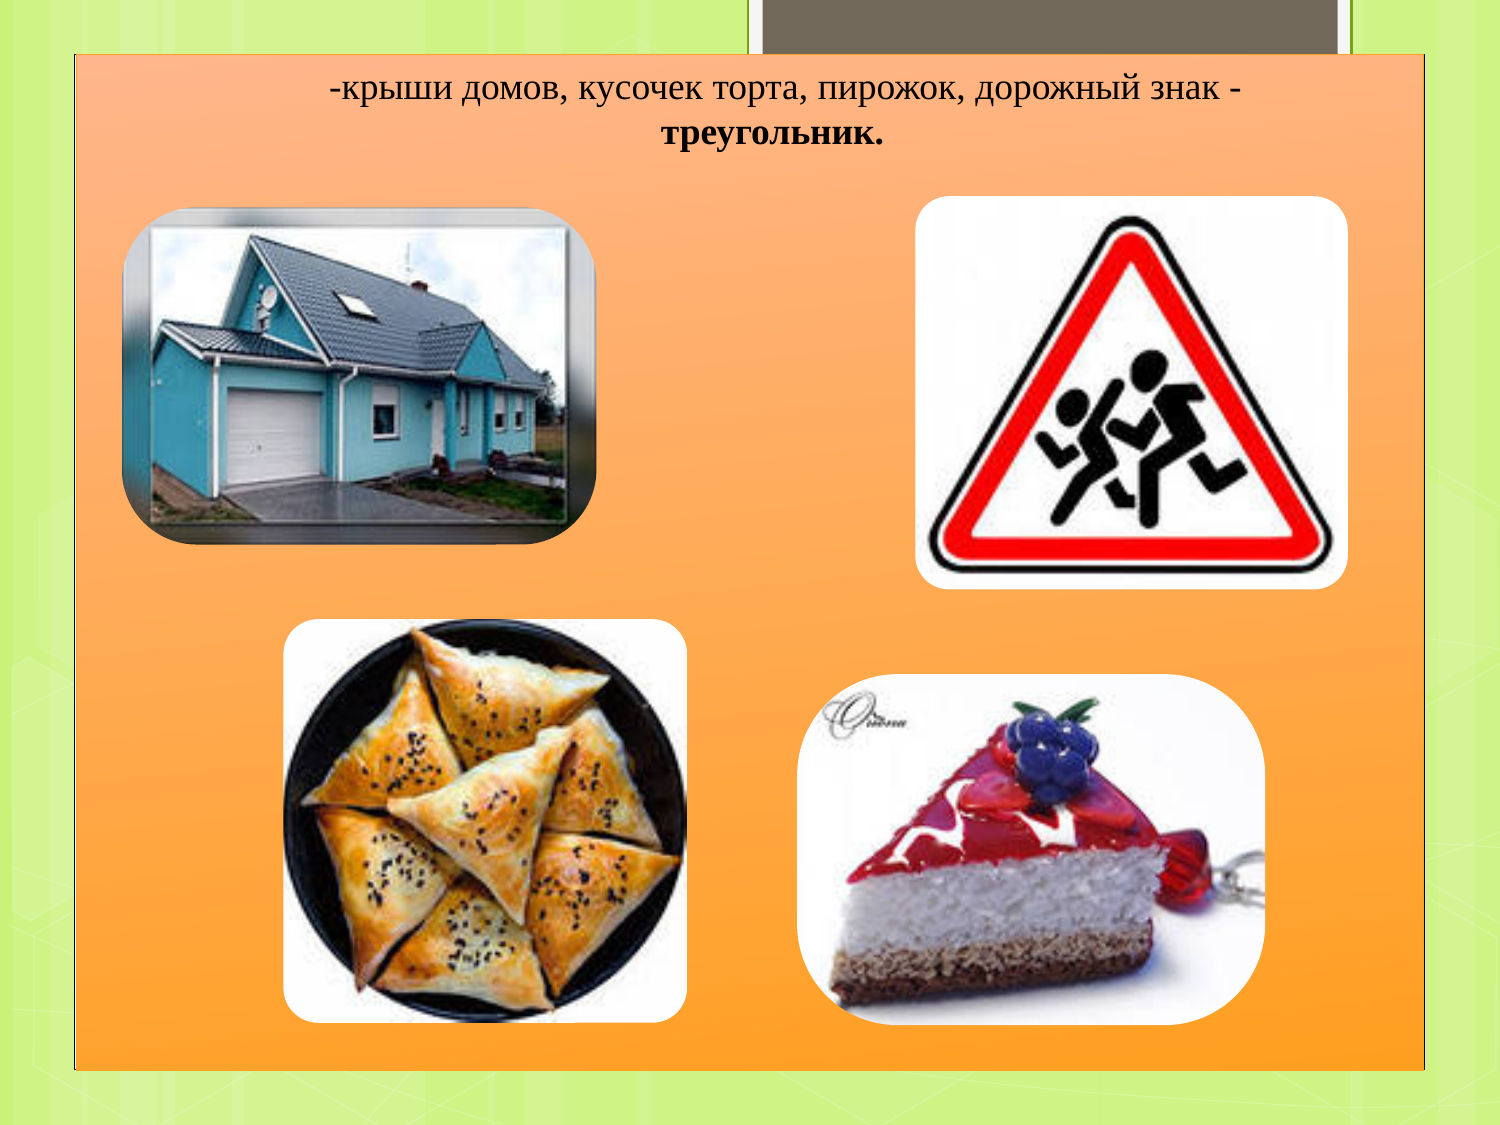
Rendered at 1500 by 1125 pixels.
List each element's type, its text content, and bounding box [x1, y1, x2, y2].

picture [121, 207, 597, 545]
picture [915, 195, 1349, 590]
picture [796, 673, 1266, 1026]
picture [283, 618, 688, 1023]
title -крыши домов, кусочек торта, пирожок, дорожный знак - треугольник. [76, 54, 1424, 1071]
